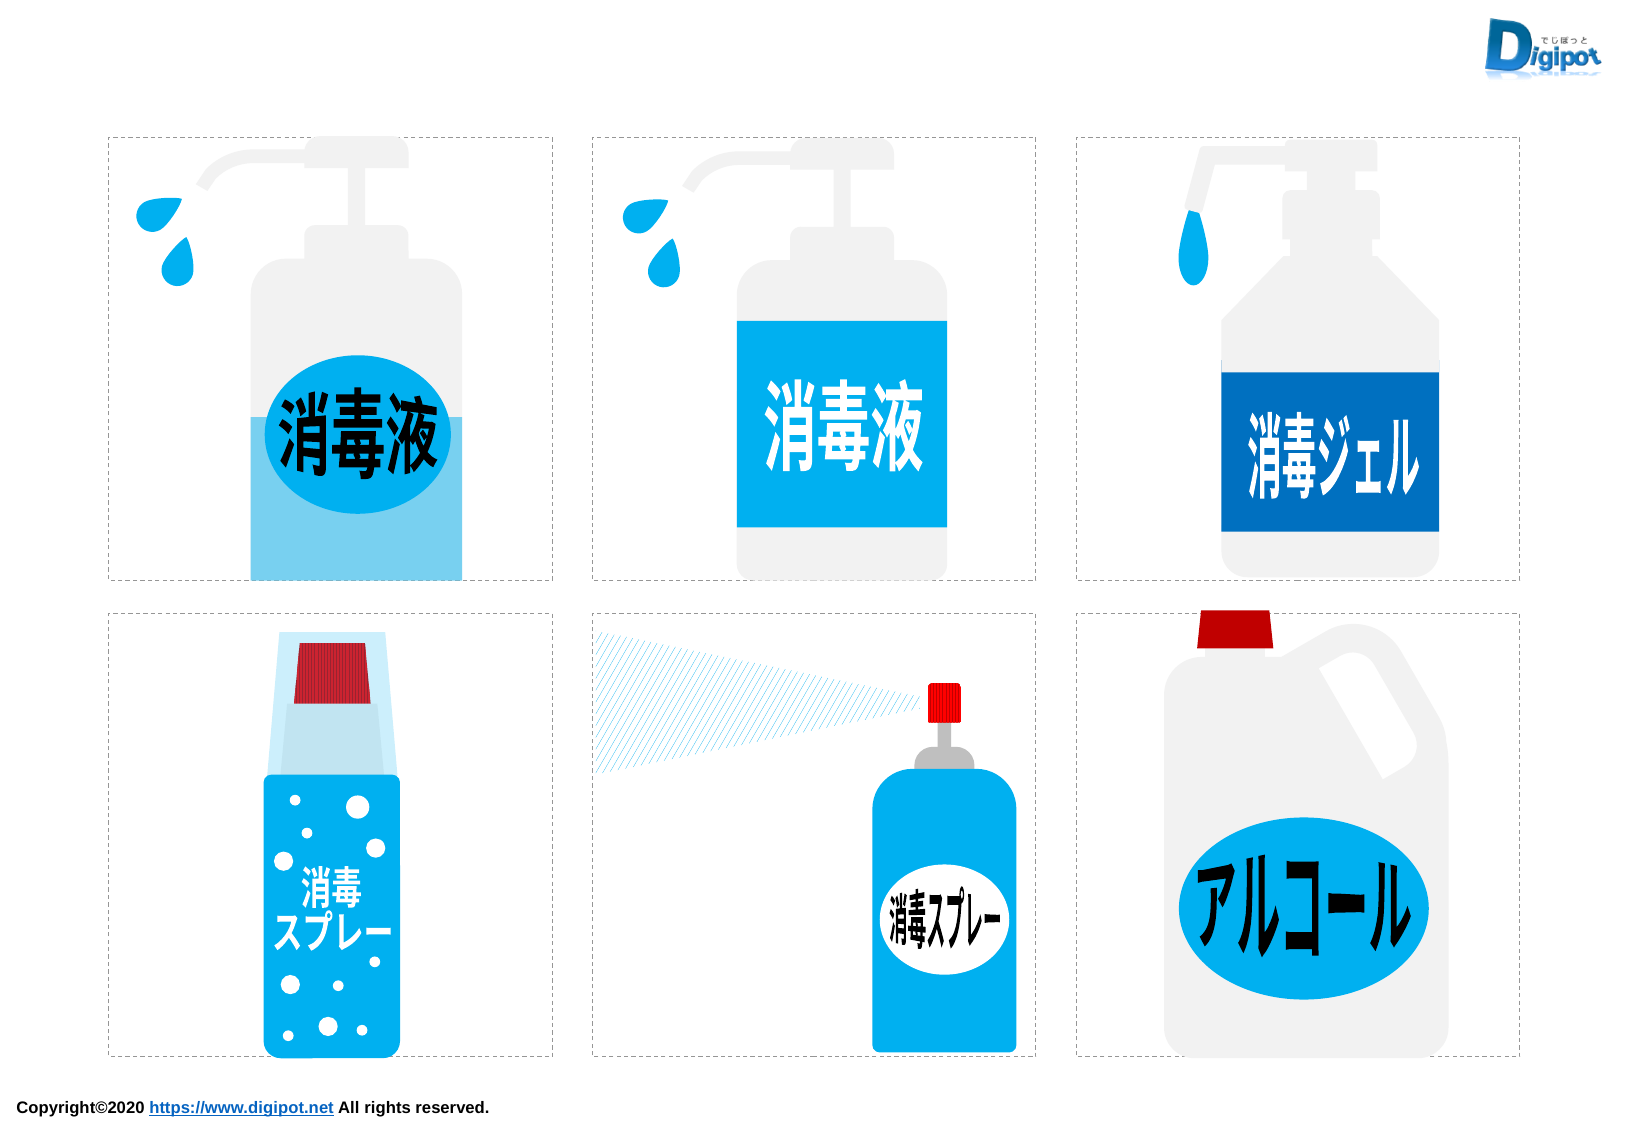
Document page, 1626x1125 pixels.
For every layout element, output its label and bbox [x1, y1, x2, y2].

text_box [621, 137, 948, 581]
text_box [135, 136, 463, 581]
text_box [595, 630, 1017, 1053]
text_box [263, 632, 401, 1059]
picture [1485, 18, 1602, 82]
text_box [1164, 610, 1449, 1059]
text_box [1178, 139, 1440, 578]
